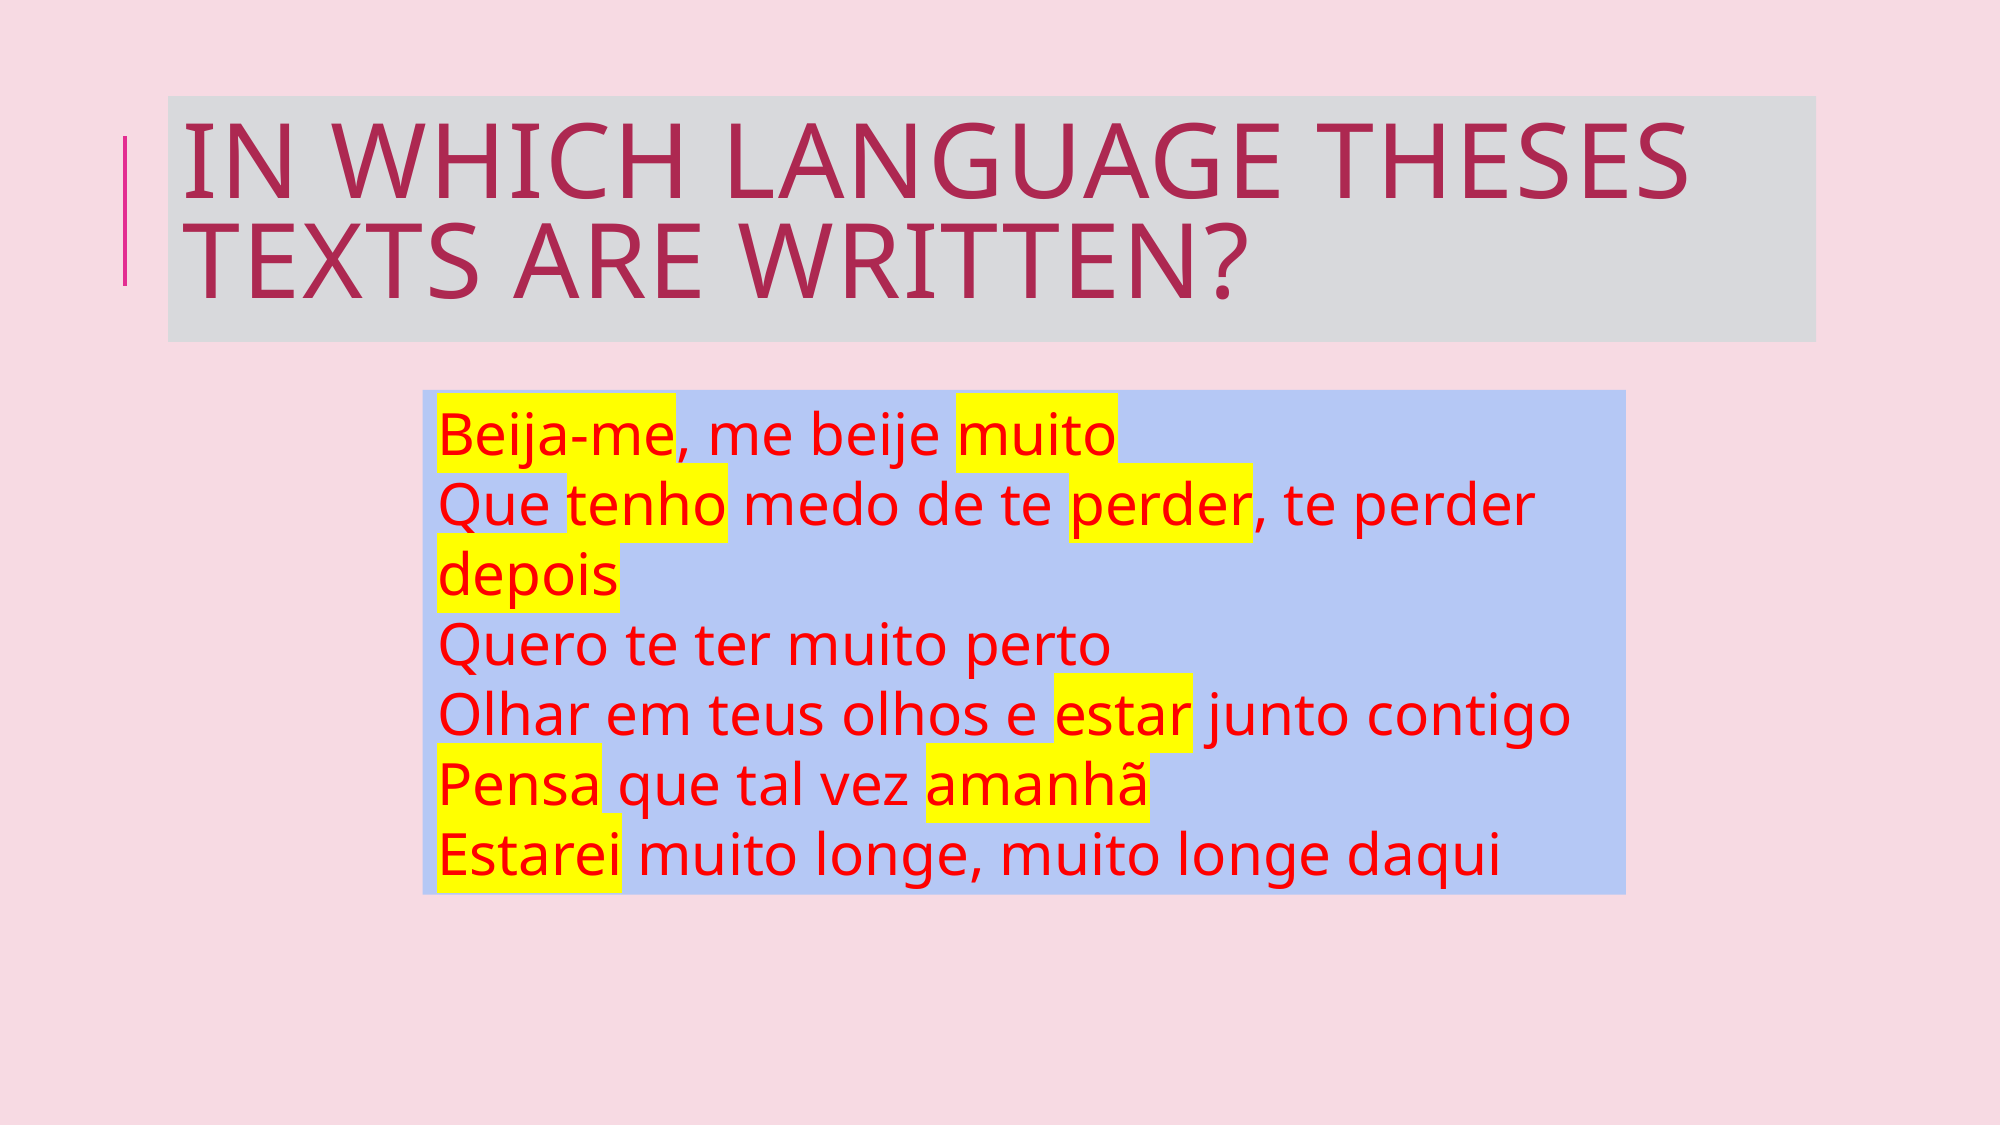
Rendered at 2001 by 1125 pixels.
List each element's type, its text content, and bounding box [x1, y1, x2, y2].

title In which language theses texts are written? [168, 96, 1817, 342]
text_box Beija-me, me beije muito Que tenho medo de te perder, te perder depois Quero te ter muito perto Olhar em teus olhos e estar junto contigo Pensa que tal vez amanhã Estarei muito longe, muito longe daqui [422, 389, 1626, 895]
